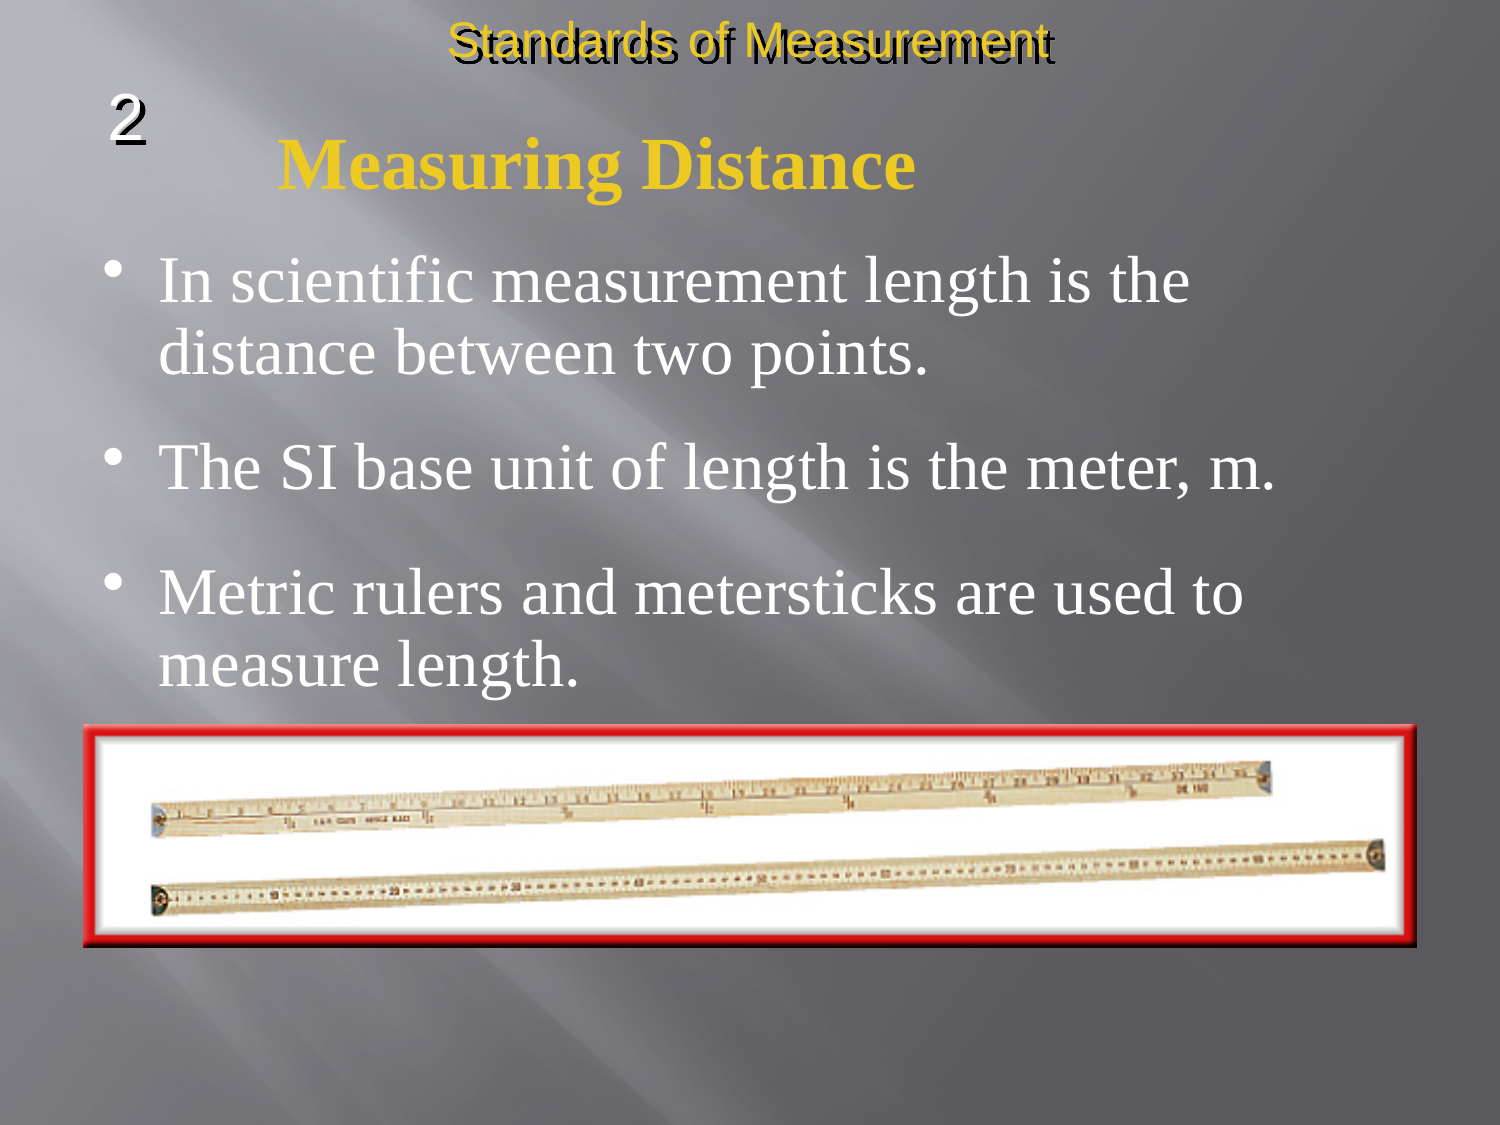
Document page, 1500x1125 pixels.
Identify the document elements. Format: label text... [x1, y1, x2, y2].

text_box 2 [93, 66, 160, 162]
picture [83, 724, 1417, 949]
text_box The SI base unit of length is the meter, m. [87, 424, 1400, 512]
text_box In scientific measurement length is the distance between two points. [87, 237, 1350, 397]
text_box Standards of Measurement [431, 0, 1065, 75]
text_box Measuring Distance [262, 117, 951, 214]
text_box Metric rulers and metersticks are used to measure length. [87, 549, 1400, 709]
